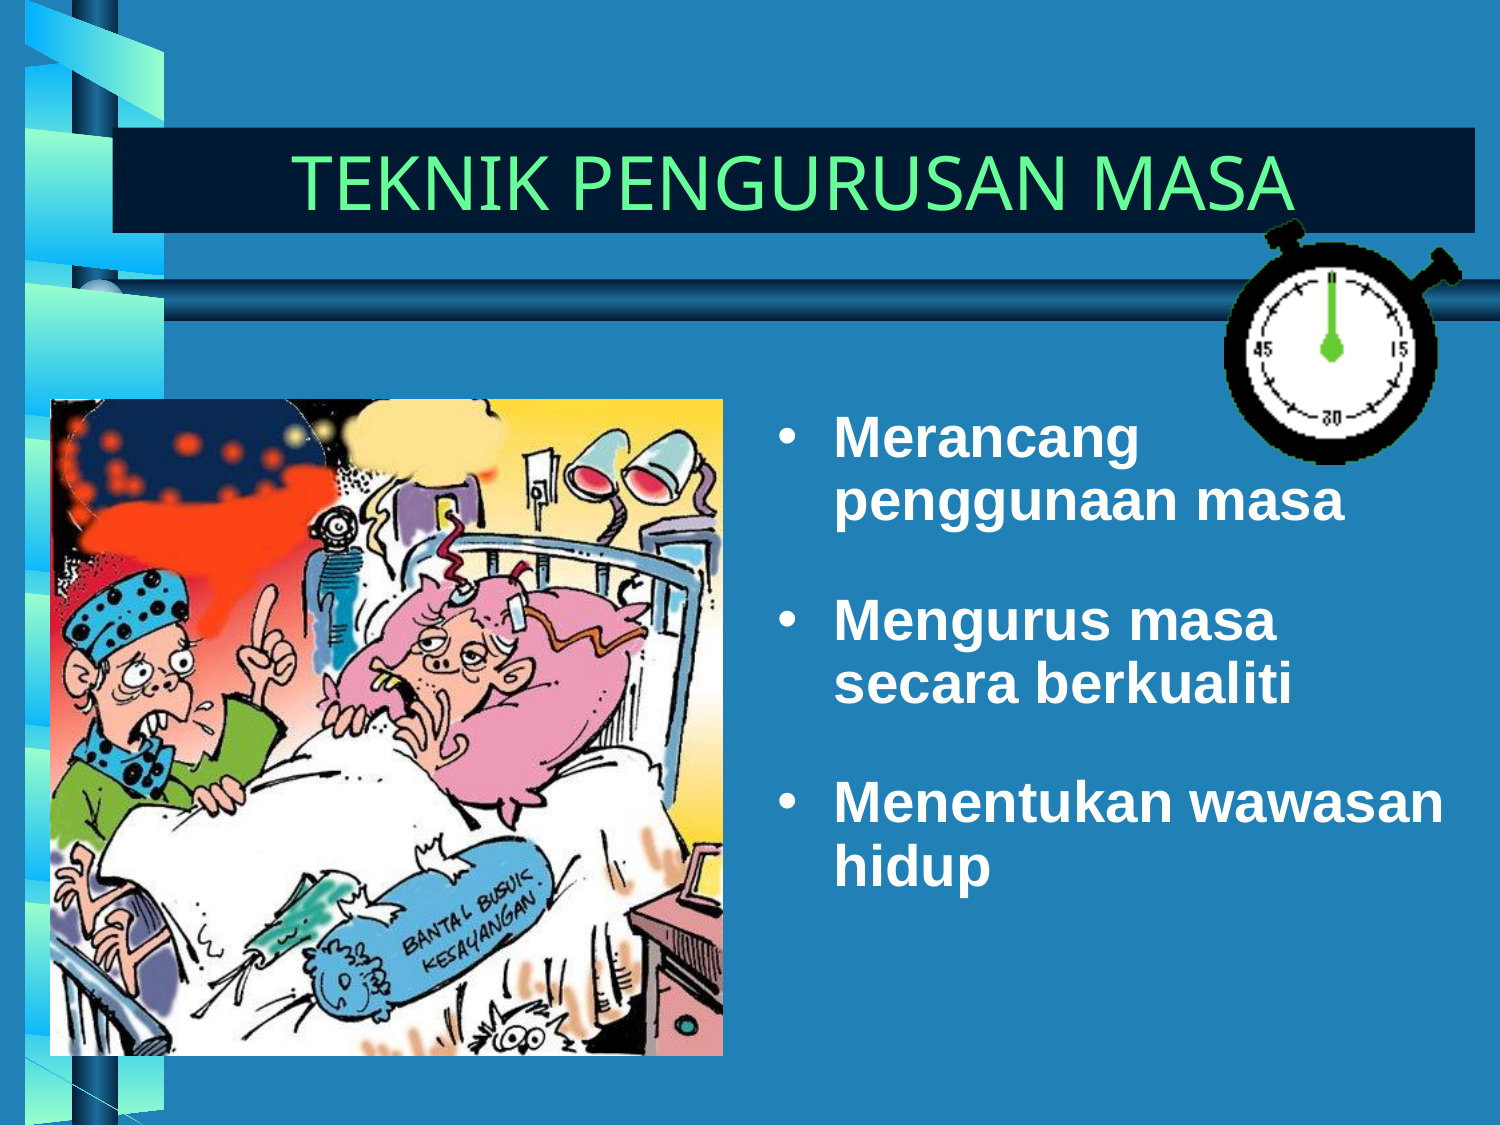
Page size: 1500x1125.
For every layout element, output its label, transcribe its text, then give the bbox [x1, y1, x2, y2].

title TEKNIK PENGURUSAN MASA [112, 127, 1475, 233]
picture [49, 399, 723, 1056]
list Merancang penggunaan masa Mengurus masa secara berkualiti Menentukan wawasan hidup [762, 399, 1463, 975]
picture [1224, 212, 1463, 466]
